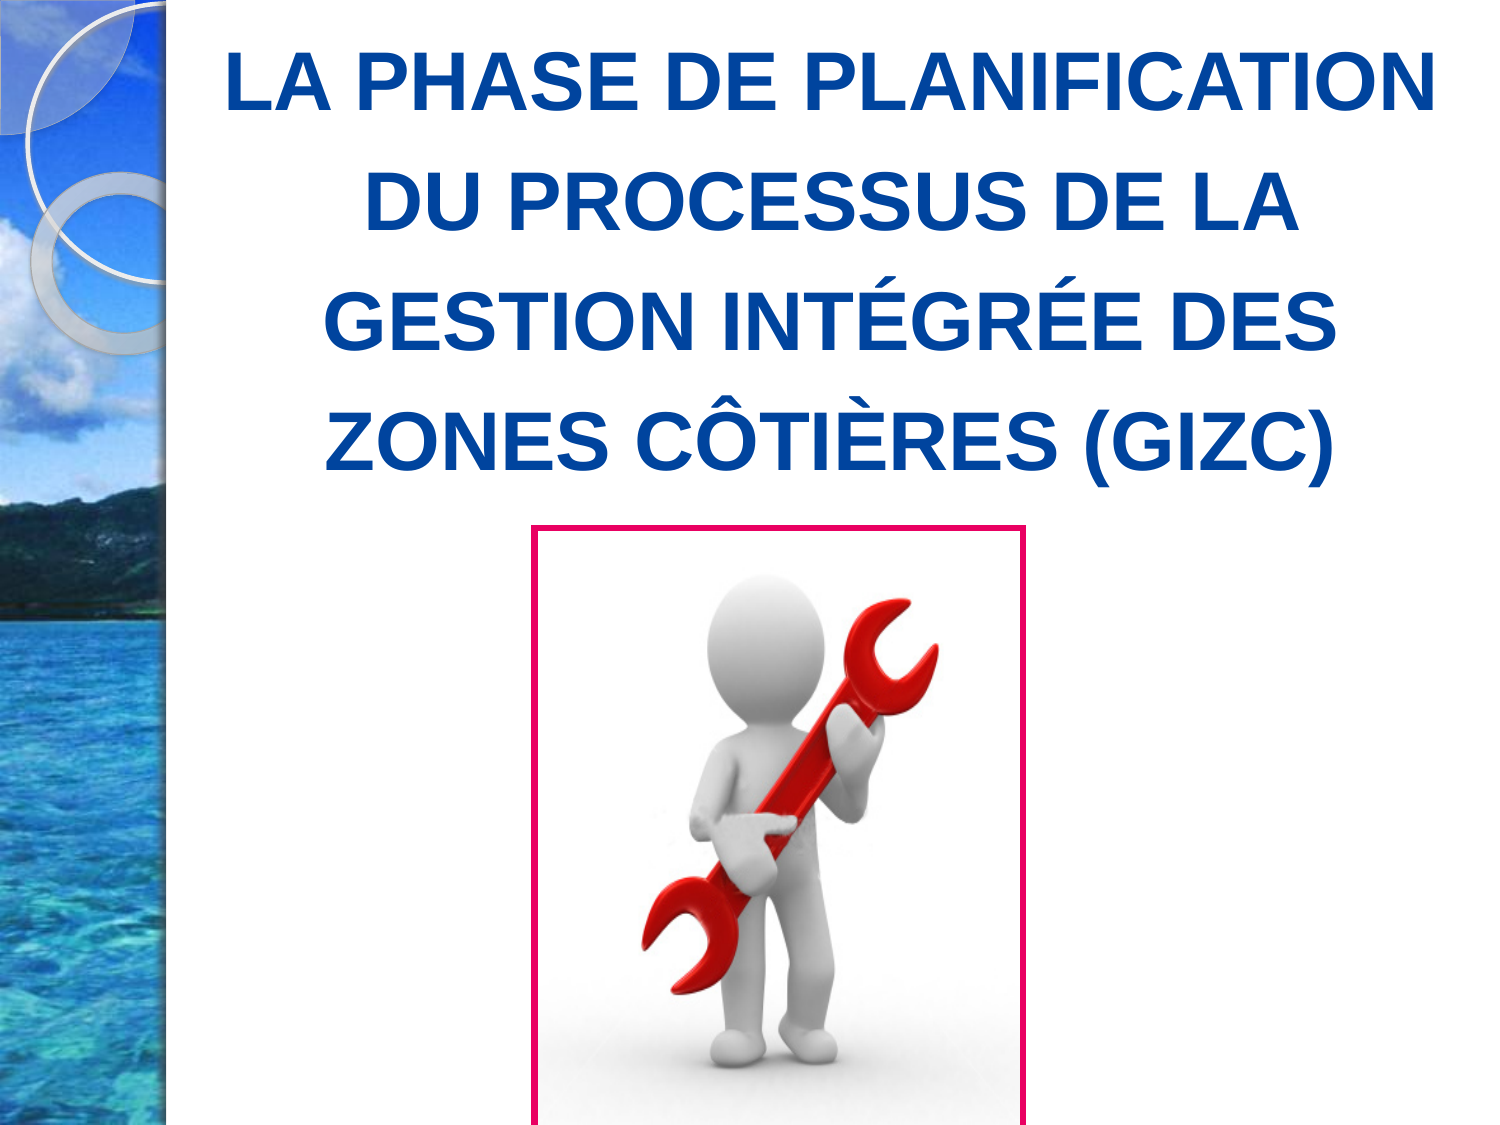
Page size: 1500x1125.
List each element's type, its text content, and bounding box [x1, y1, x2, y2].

picture [62, 195, 158, 279]
picture [53, 240, 158, 332]
text_box LA PHASE DE PLANIFICATION DU PROCESSUS DE LA GESTION INTÉGRÉE DES ZONES CÔTIÈRES (GIZC) [162, 0, 1500, 213]
picture [136, 0, 160, 4]
picture [0, 134, 162, 1125]
picture [32, 13, 158, 207]
picture [537, 530, 1021, 1125]
